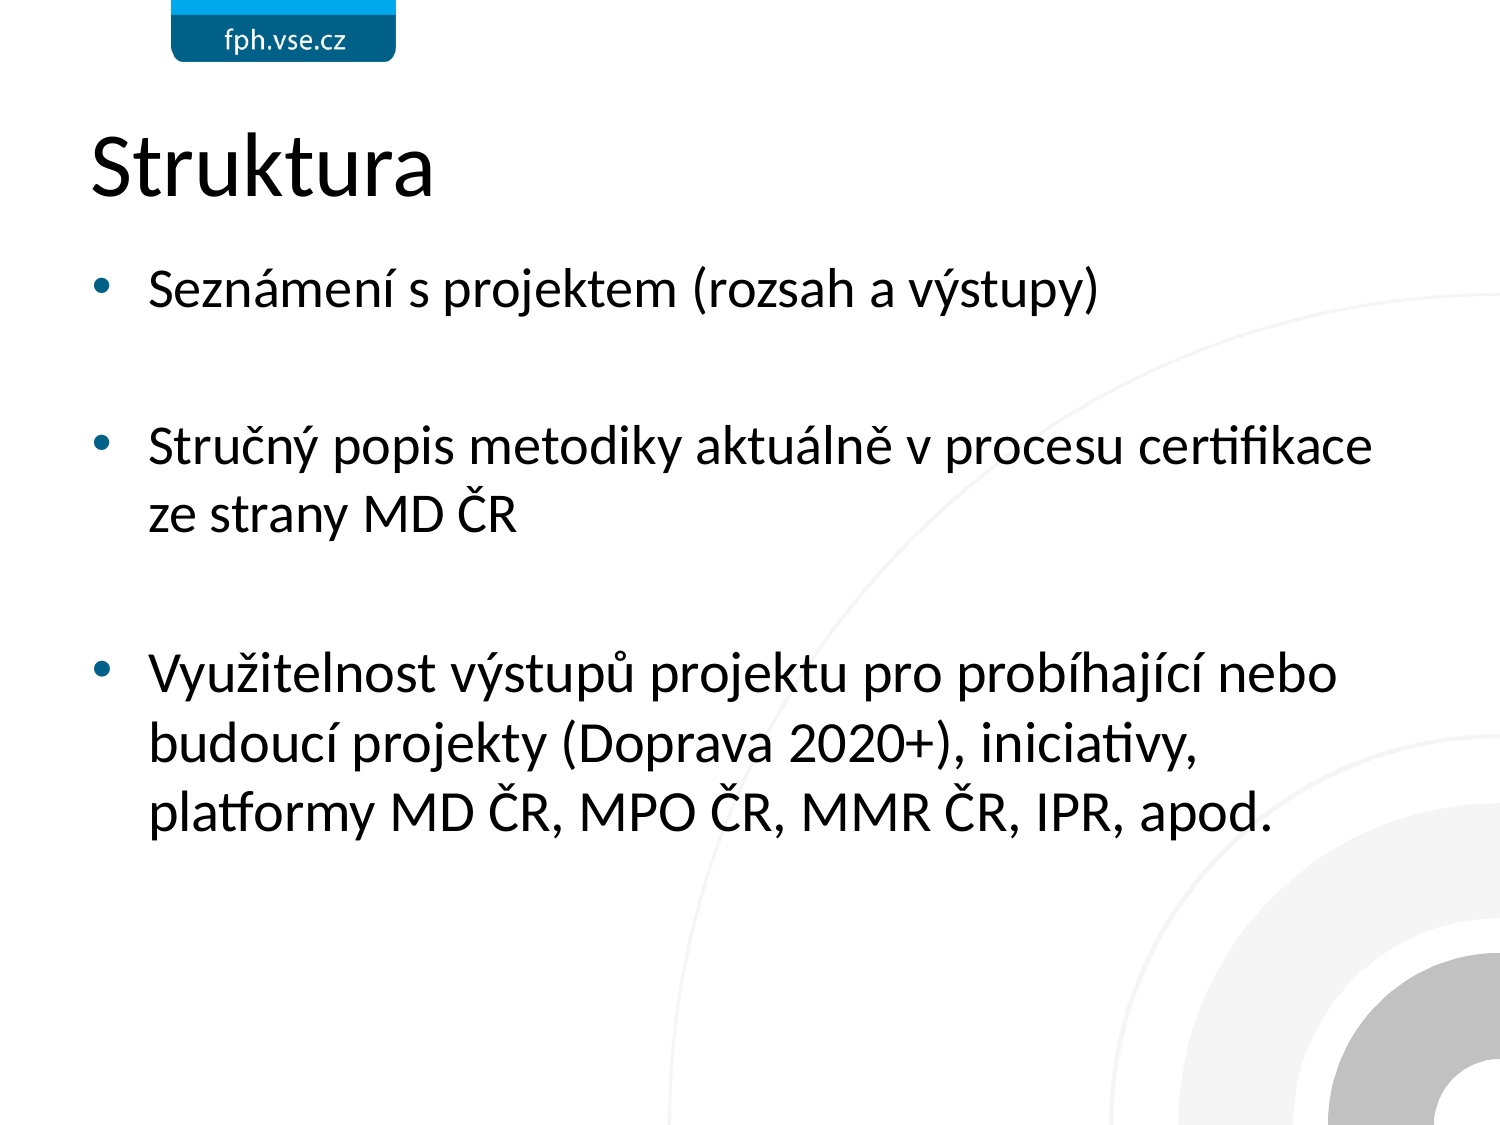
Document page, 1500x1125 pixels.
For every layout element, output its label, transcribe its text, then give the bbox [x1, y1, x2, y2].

title Struktura [75, 66, 1425, 254]
list Seznámení s projektem (rozsah a výstupy) Stručný popis metodiky aktuálně v procesu certifikace ze strany MD ČR Využitelnost výstupů projektu pro probíhající nebo budoucí projekty (Doprava 2020+), iniciativy, platformy MD ČR, MPO ČR, MMR ČR, IPR, apod. [76, 243, 1427, 986]
picture [335, 36, 344, 41]
picture [301, 38, 311, 49]
picture [226, 30, 231, 49]
picture [289, 37, 296, 47]
picture [171, 52, 178, 62]
picture [260, 36, 264, 49]
picture [390, 54, 396, 62]
picture [275, 36, 281, 49]
picture [322, 36, 326, 47]
